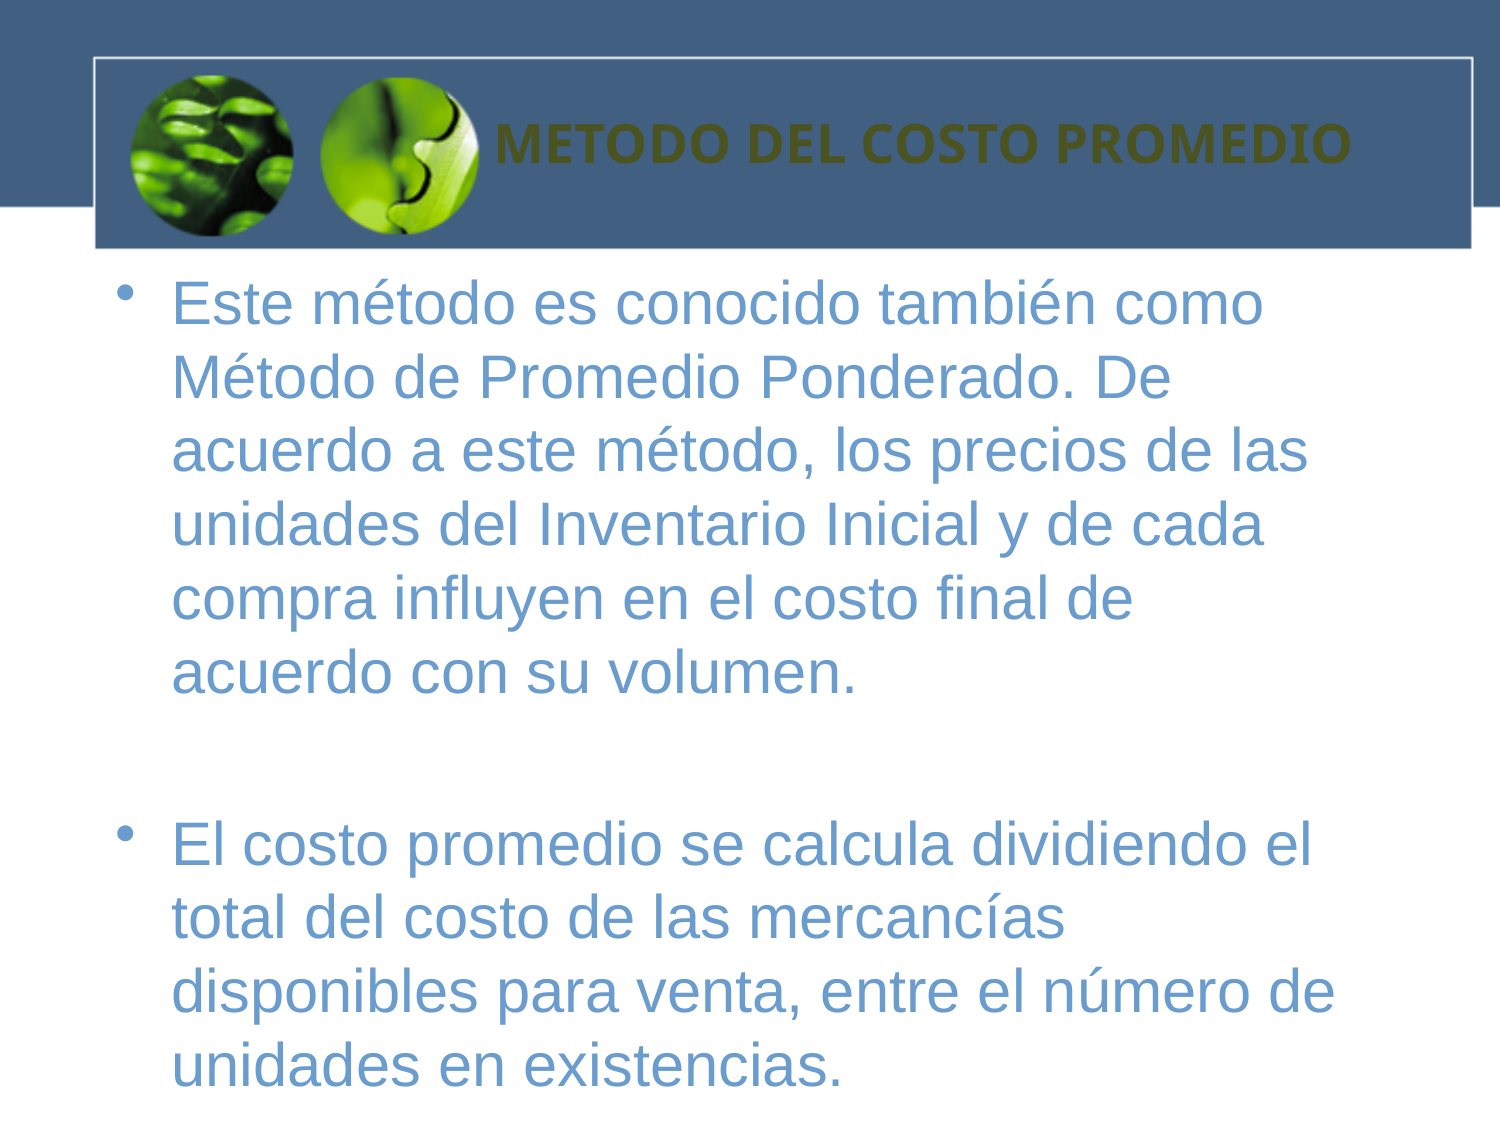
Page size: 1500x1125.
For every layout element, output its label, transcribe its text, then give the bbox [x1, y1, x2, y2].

text_box METODO DEL COSTO PROMEDIO [478, 82, 1500, 201]
text_box Este método es conocido también como Método de Promedio Ponderado. De acuerdo a este método, los precios de las unidades del Inventario Inicial y de cada compra influyen en el costo final de acuerdo con su volumen. El costo promedio se calcula dividiendo el total del costo de las mercancías disponibles para venta, entre el número de unidades en existencias. [100, 255, 1388, 988]
picture [0, 0, 1500, 1125]
